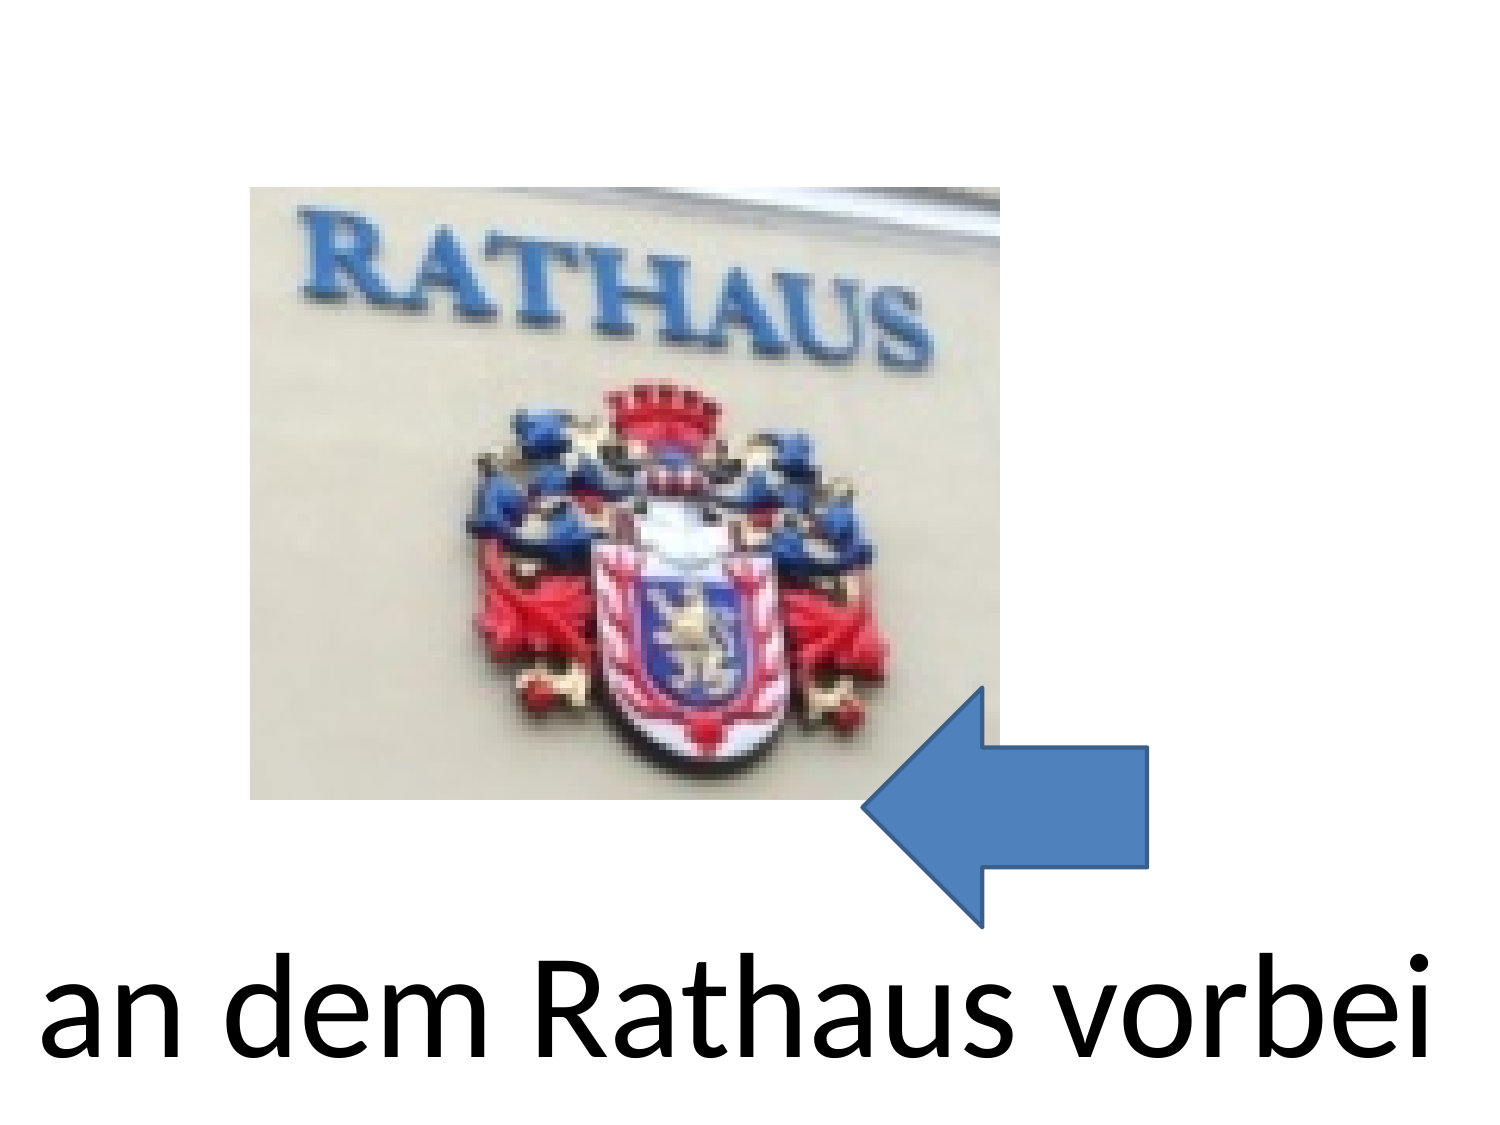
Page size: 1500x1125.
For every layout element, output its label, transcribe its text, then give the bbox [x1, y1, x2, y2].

picture [249, 187, 1001, 801]
text_box [862, 745, 1150, 899]
text_box an dem Rathaus vorbei [0, 899, 1500, 1095]
